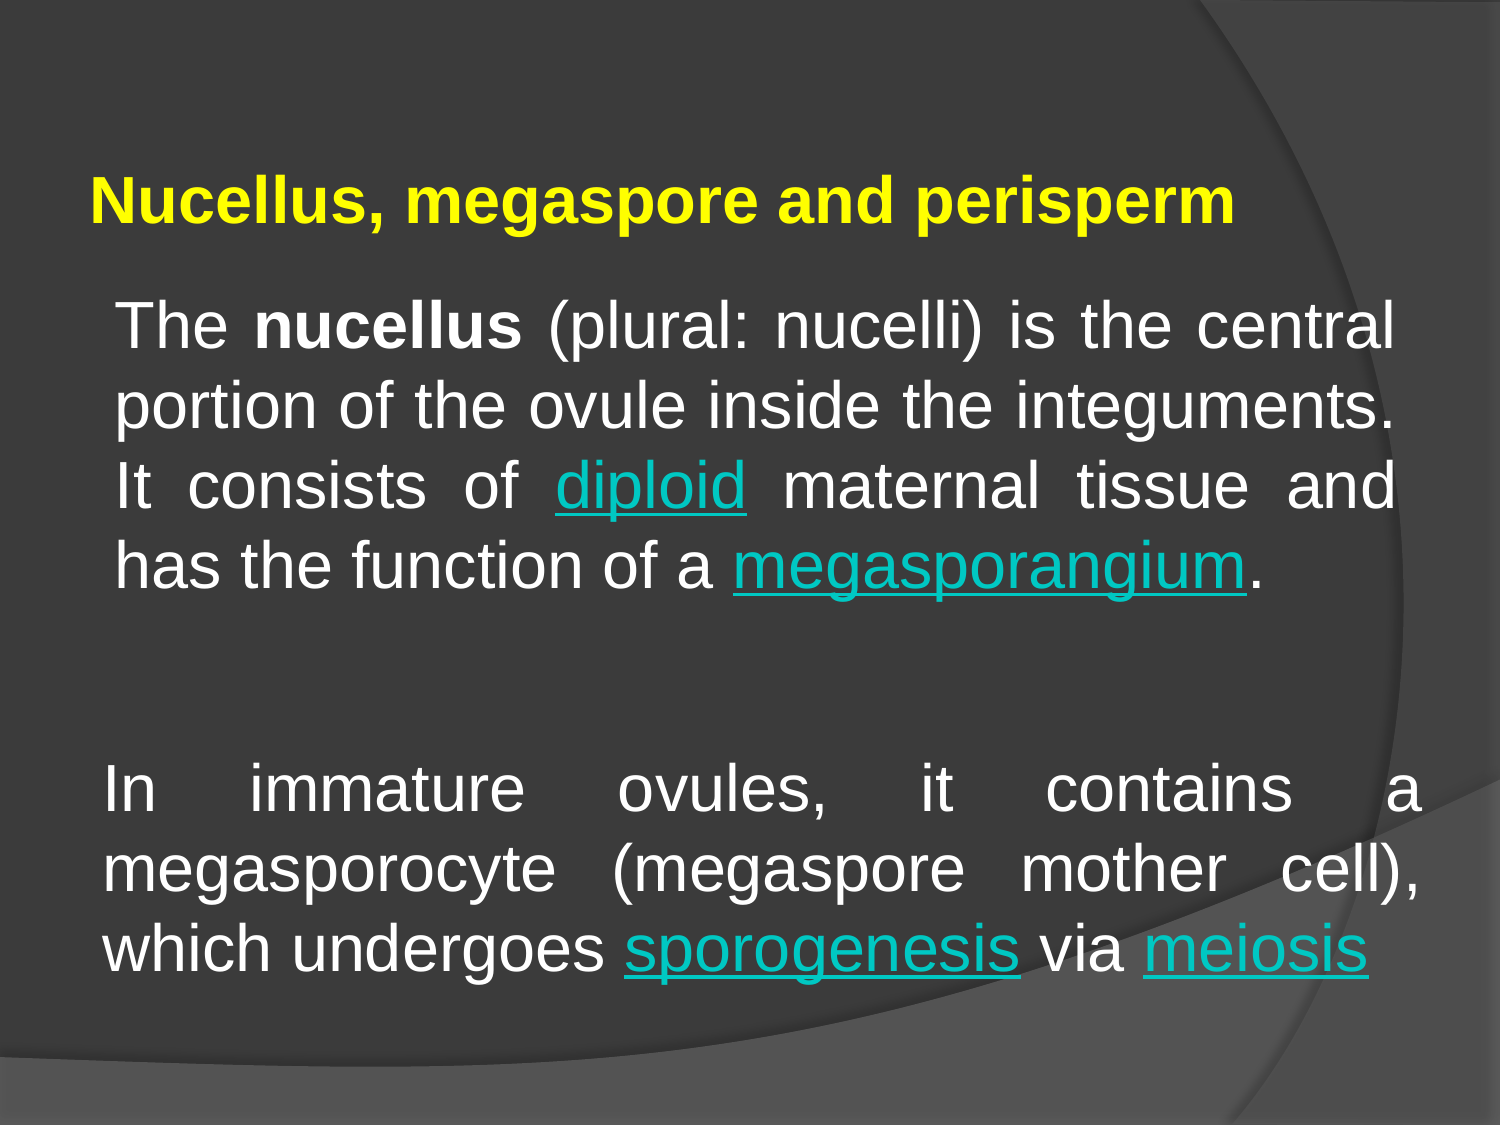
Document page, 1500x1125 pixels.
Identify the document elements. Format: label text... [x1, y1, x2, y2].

text_box In immature ovules, it contains a megasporocyte (megaspore mother cell), which undergoes sporogenesis via meiosis [87, 737, 1438, 993]
text_box The nucellus (plural: nucelli) is the central portion of the ovule inside the integuments. It consists of diploid maternal tissue and has the function of a megasporangium. [99, 274, 1413, 610]
text_box Nucellus, megaspore and perisperm [75, 149, 1388, 245]
